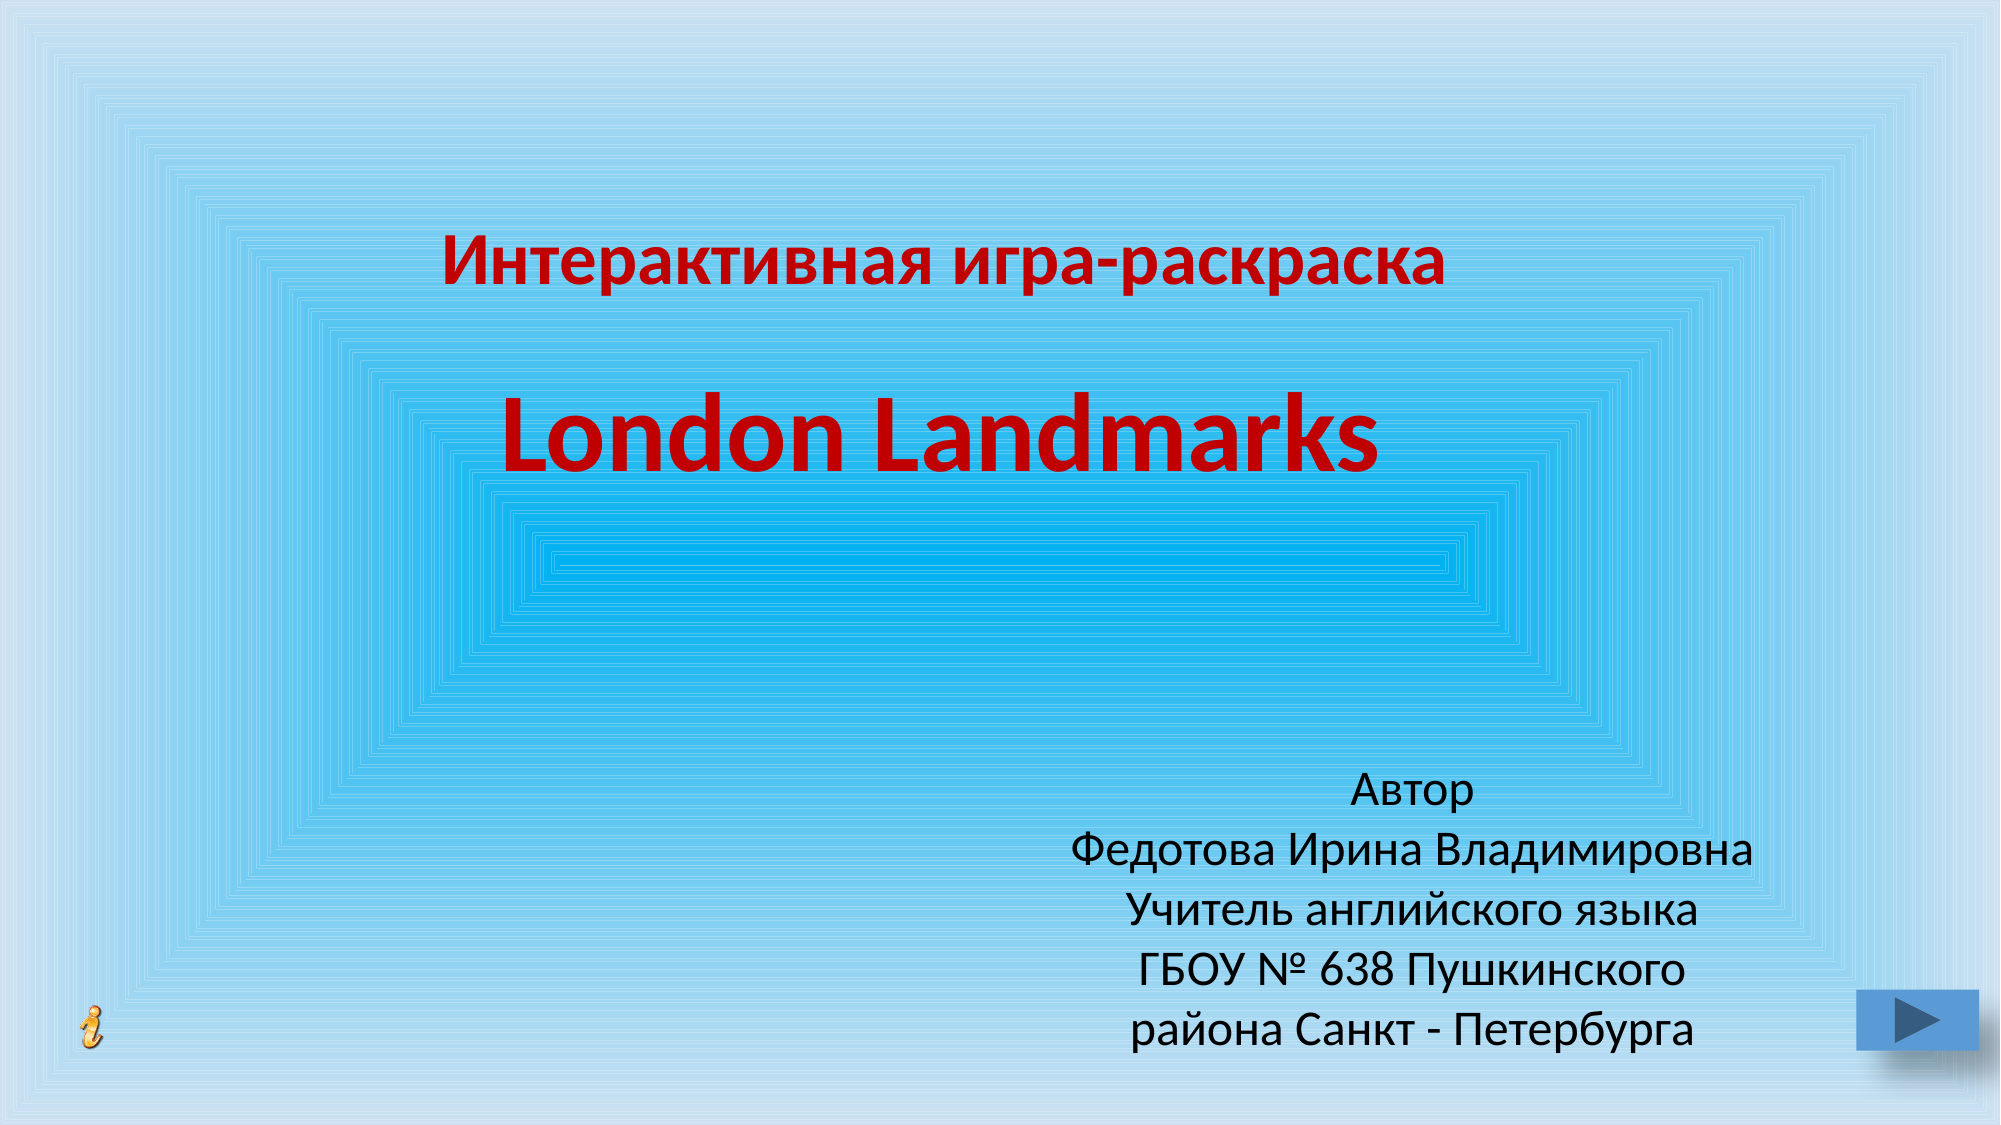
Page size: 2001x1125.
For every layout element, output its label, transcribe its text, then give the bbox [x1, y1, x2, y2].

text_box [1855, 989, 1980, 1052]
text_box Интерактивная игра-раскраска [312, 202, 1578, 307]
text_box Автор Федотова Ирина Владимировна Учитель английского языка ГБОУ № 638 Пушкинского района Санкт - Петербурга [1041, 747, 1784, 1063]
text_box London Landmarks [304, 352, 1578, 502]
picture [69, 1003, 117, 1051]
